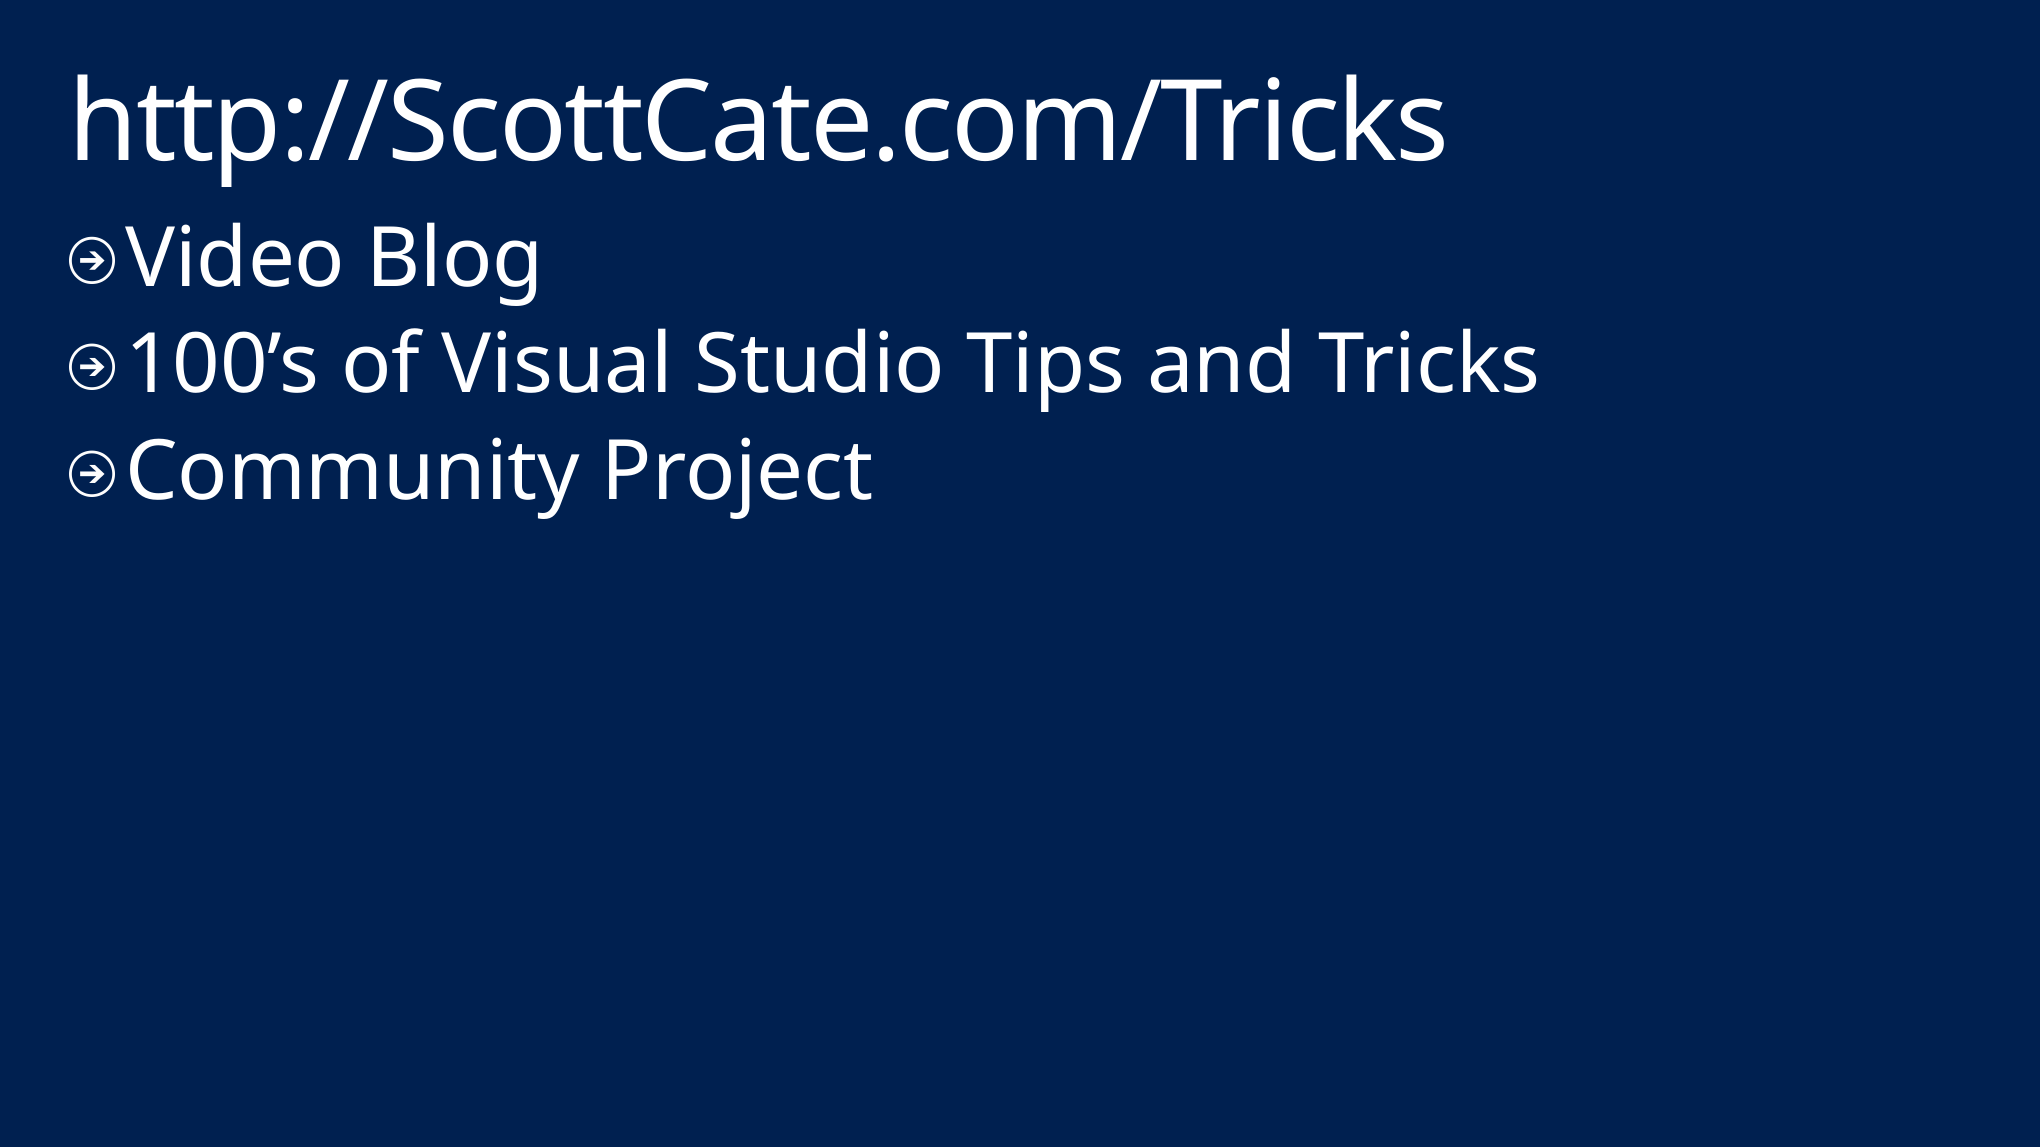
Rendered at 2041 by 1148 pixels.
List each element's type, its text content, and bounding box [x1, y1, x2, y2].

picture [69, 438, 128, 497]
title http://ScottCate.com/Tricks [45, 48, 1996, 199]
picture [69, 224, 128, 284]
list Video Blog 100’s of Visual Studio Tips and Tricks Community Project [45, 199, 1996, 543]
picture [69, 331, 128, 390]
